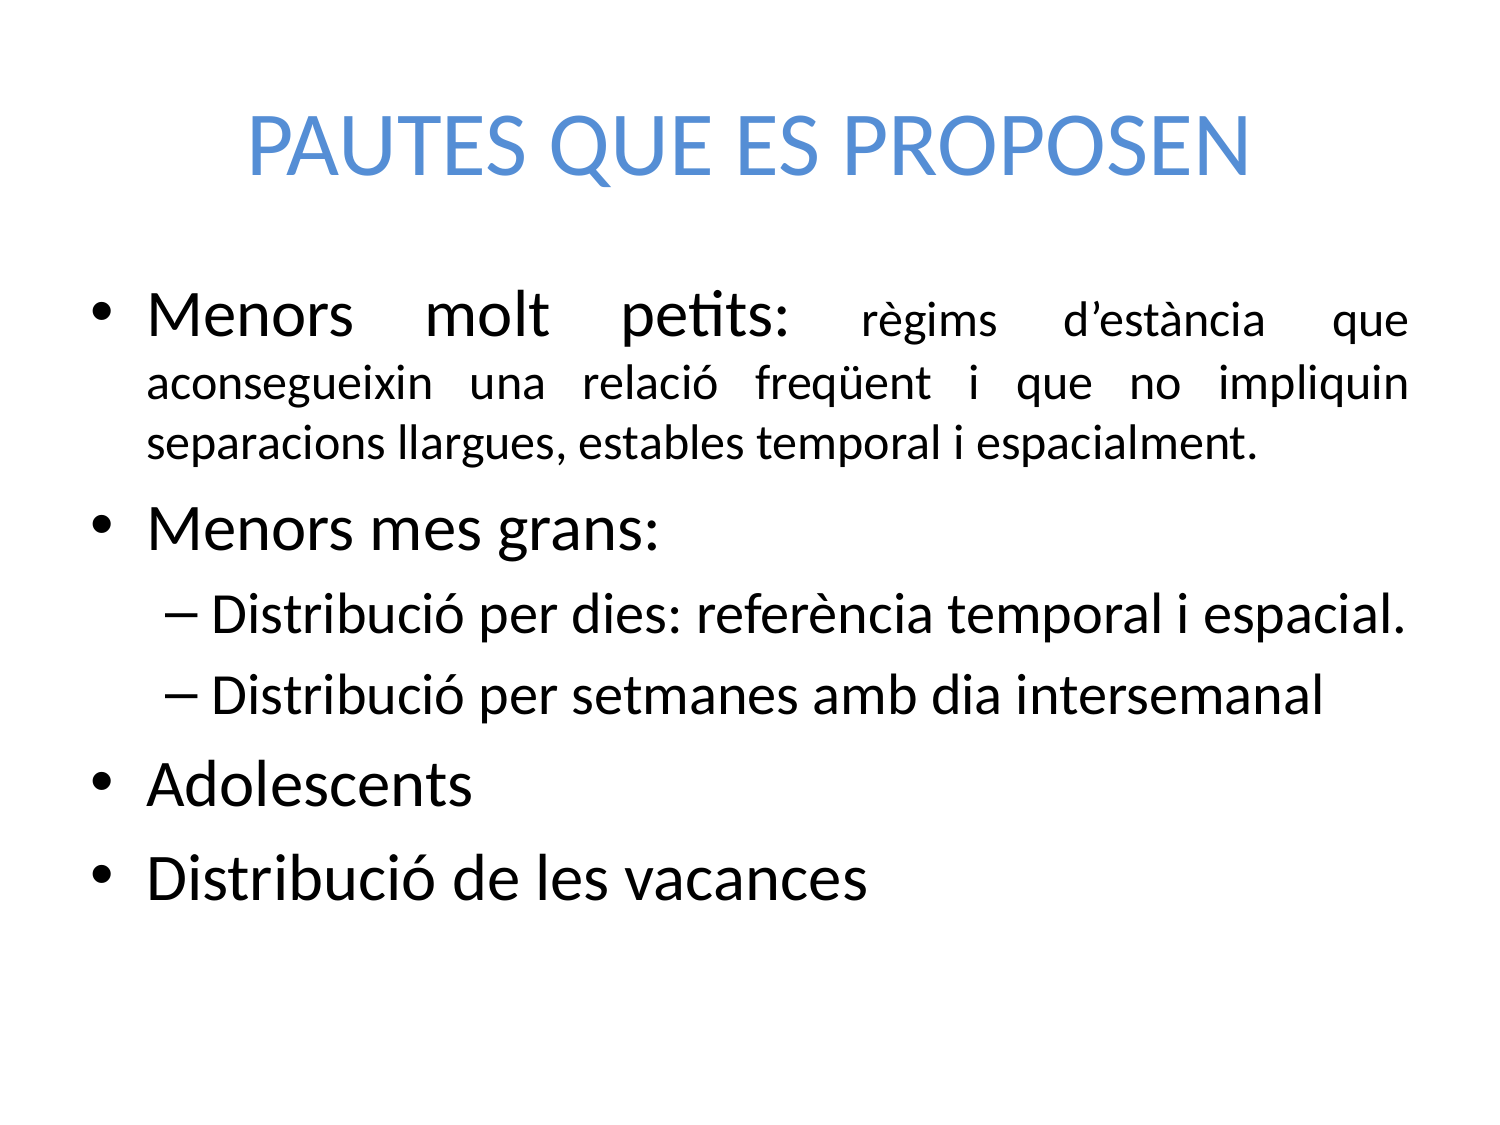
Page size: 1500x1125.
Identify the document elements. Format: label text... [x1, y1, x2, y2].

list Menors molt petits: règims d’estància que aconsegueixin una relació freqüent i que no impliquin separacions llargues, estables temporal i espacialment. Menors mes grans: Distribució per dies: referència temporal i espacial. Distribució per setmanes amb dia intersemanal Adolescents Distribució de les vacances [75, 262, 1425, 1005]
title PAUTES QUE ES PROPOSEN [75, 45, 1425, 233]
